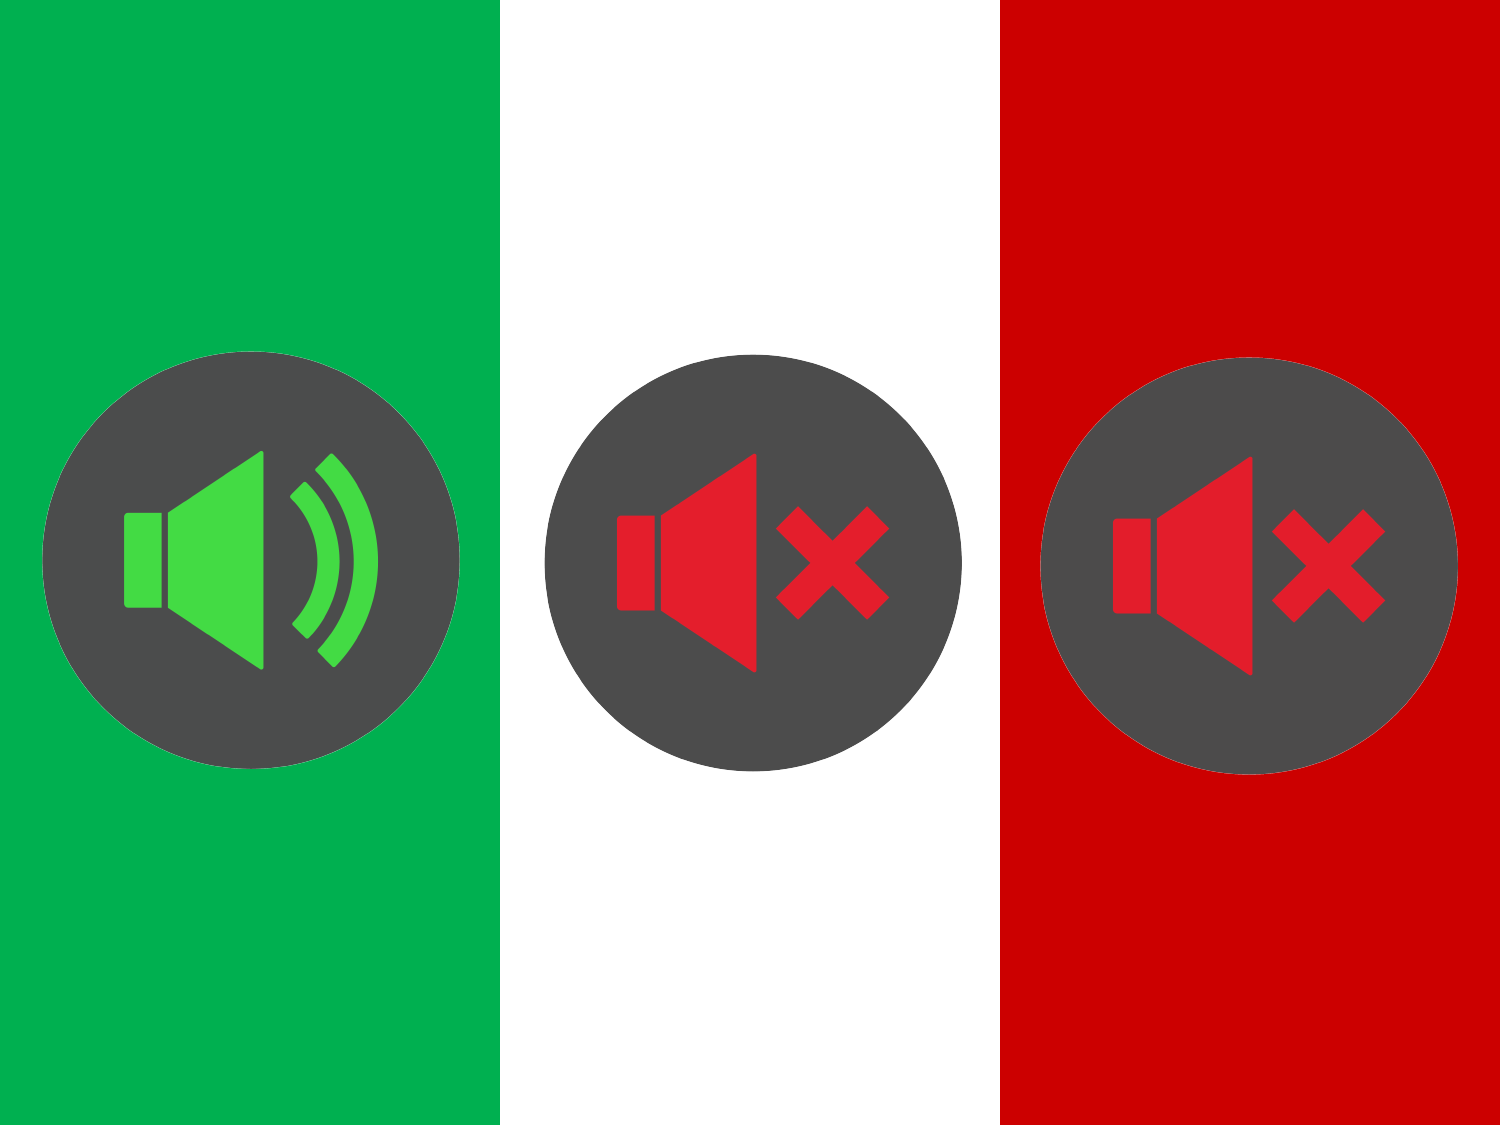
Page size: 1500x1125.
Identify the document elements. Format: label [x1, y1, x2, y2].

picture [1009, 340, 1477, 791]
table_header [1000, 0, 1500, 1125]
table_header [0, 0, 500, 1125]
picture [513, 337, 981, 788]
table_header [500, 0, 1000, 1125]
picture [25, 340, 479, 786]
